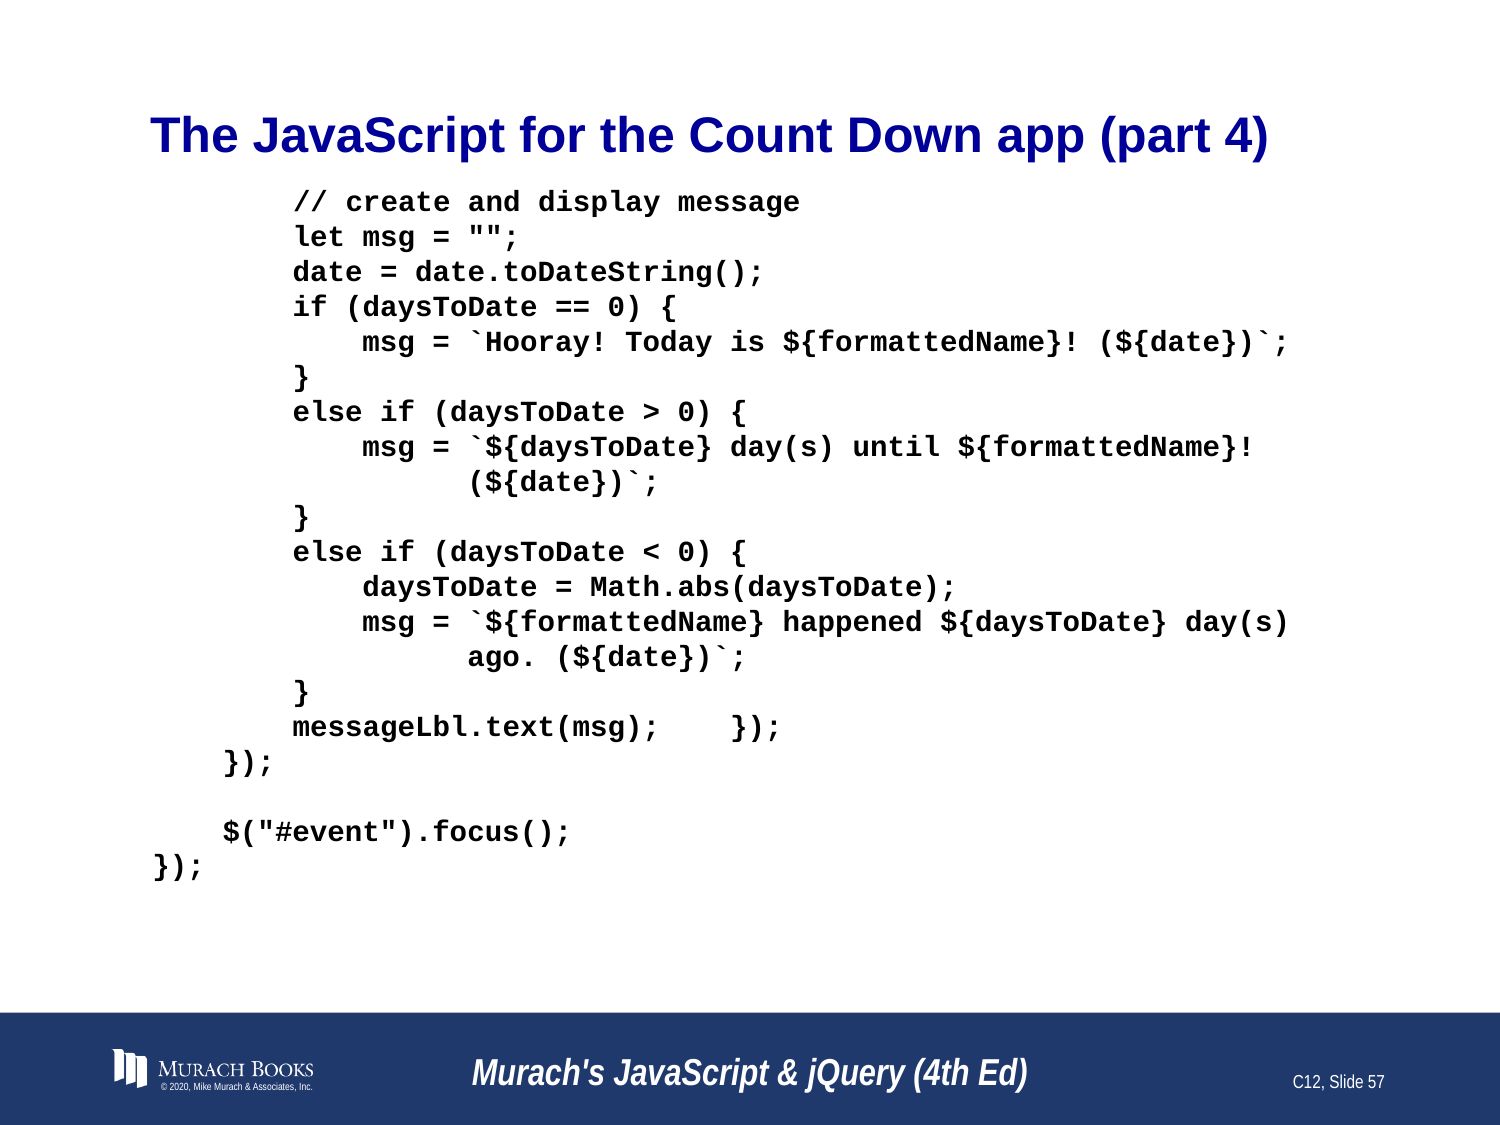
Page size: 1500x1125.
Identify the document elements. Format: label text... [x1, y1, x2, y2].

footer © 2020, Mike Murach & Associates, Inc. [12, 1025, 463, 1100]
title The JavaScript for the Count Down app (part 4) [150, 102, 1350, 164]
list // create and display message let msg = ""; date = date.toDateString(); if (daysToDate == 0) { msg = `Hooray! Today is ${formattedName}! (${date})`; } else if (daysToDate > 0) { msg = `${daysToDate} day(s) until ${formattedName}! (${date})`; } else if (daysToDate < 0) { daysToDate = Math.abs(daysToDate); msg = `${formattedName} happened ${daysToDate} day(s) ago. (${date})`; } messageLbl.text(msg); }); }); $("#event").focus(); }); [137, 174, 1350, 975]
slide_number C12, Slide 57 [1087, 1025, 1400, 1100]
slide_number Murach's JavaScript & jQuery (4th Ed) [463, 1025, 1050, 1100]
